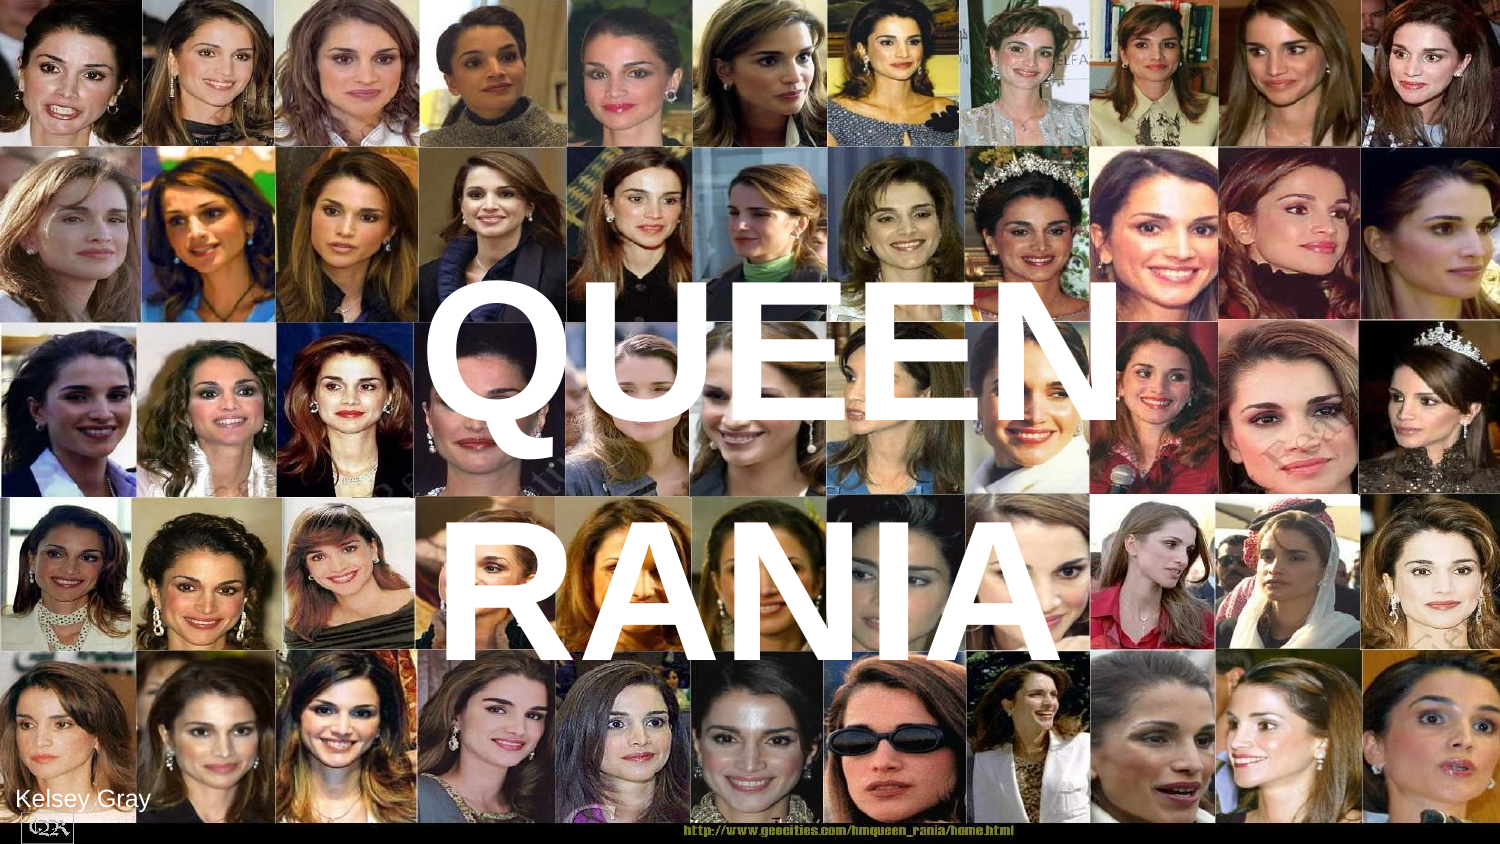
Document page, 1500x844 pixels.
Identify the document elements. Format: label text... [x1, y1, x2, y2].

picture [0, 0, 1500, 844]
title QUEEN RANIA [112, 197, 1388, 716]
text_box Kelsey Gray [0, 767, 262, 805]
